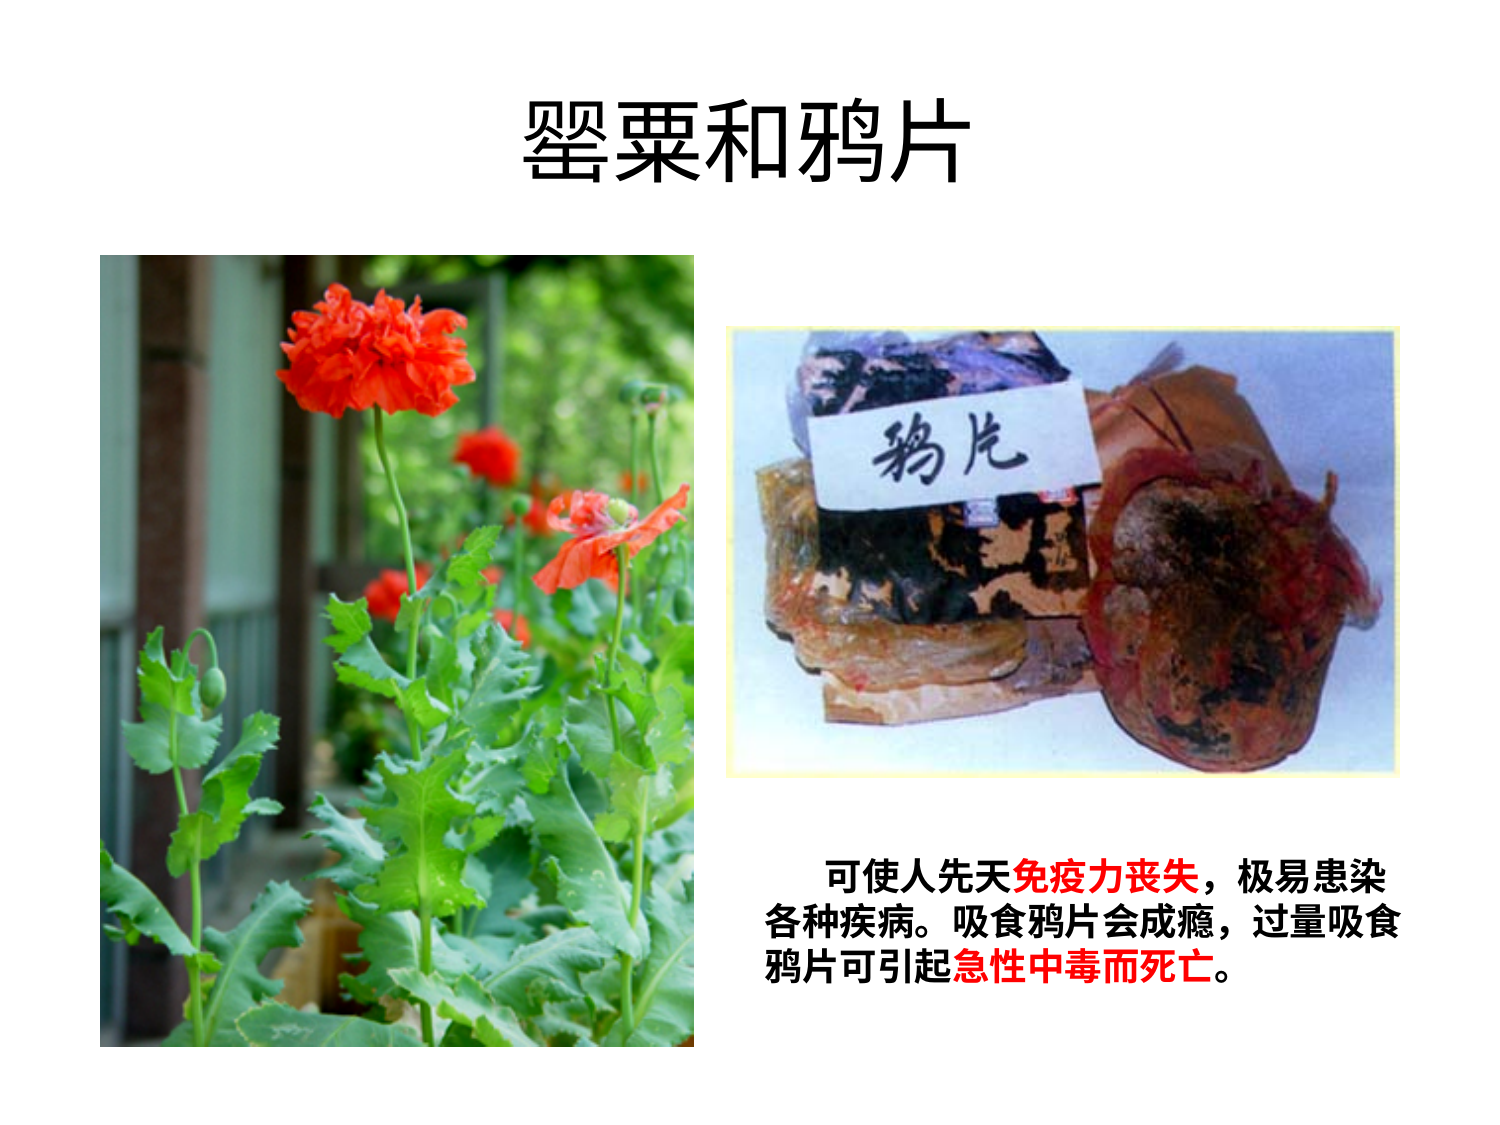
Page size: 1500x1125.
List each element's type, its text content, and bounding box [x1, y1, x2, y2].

picture [726, 326, 1400, 779]
text_box 可使人先天免疫力丧失，极易患染各种疾病。吸食鸦片会成瘾，过量吸食鸦片可引起急性中毒而死亡。 [749, 846, 1436, 996]
title 罂粟和鸦片 [74, 44, 1426, 233]
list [99, 255, 694, 1048]
